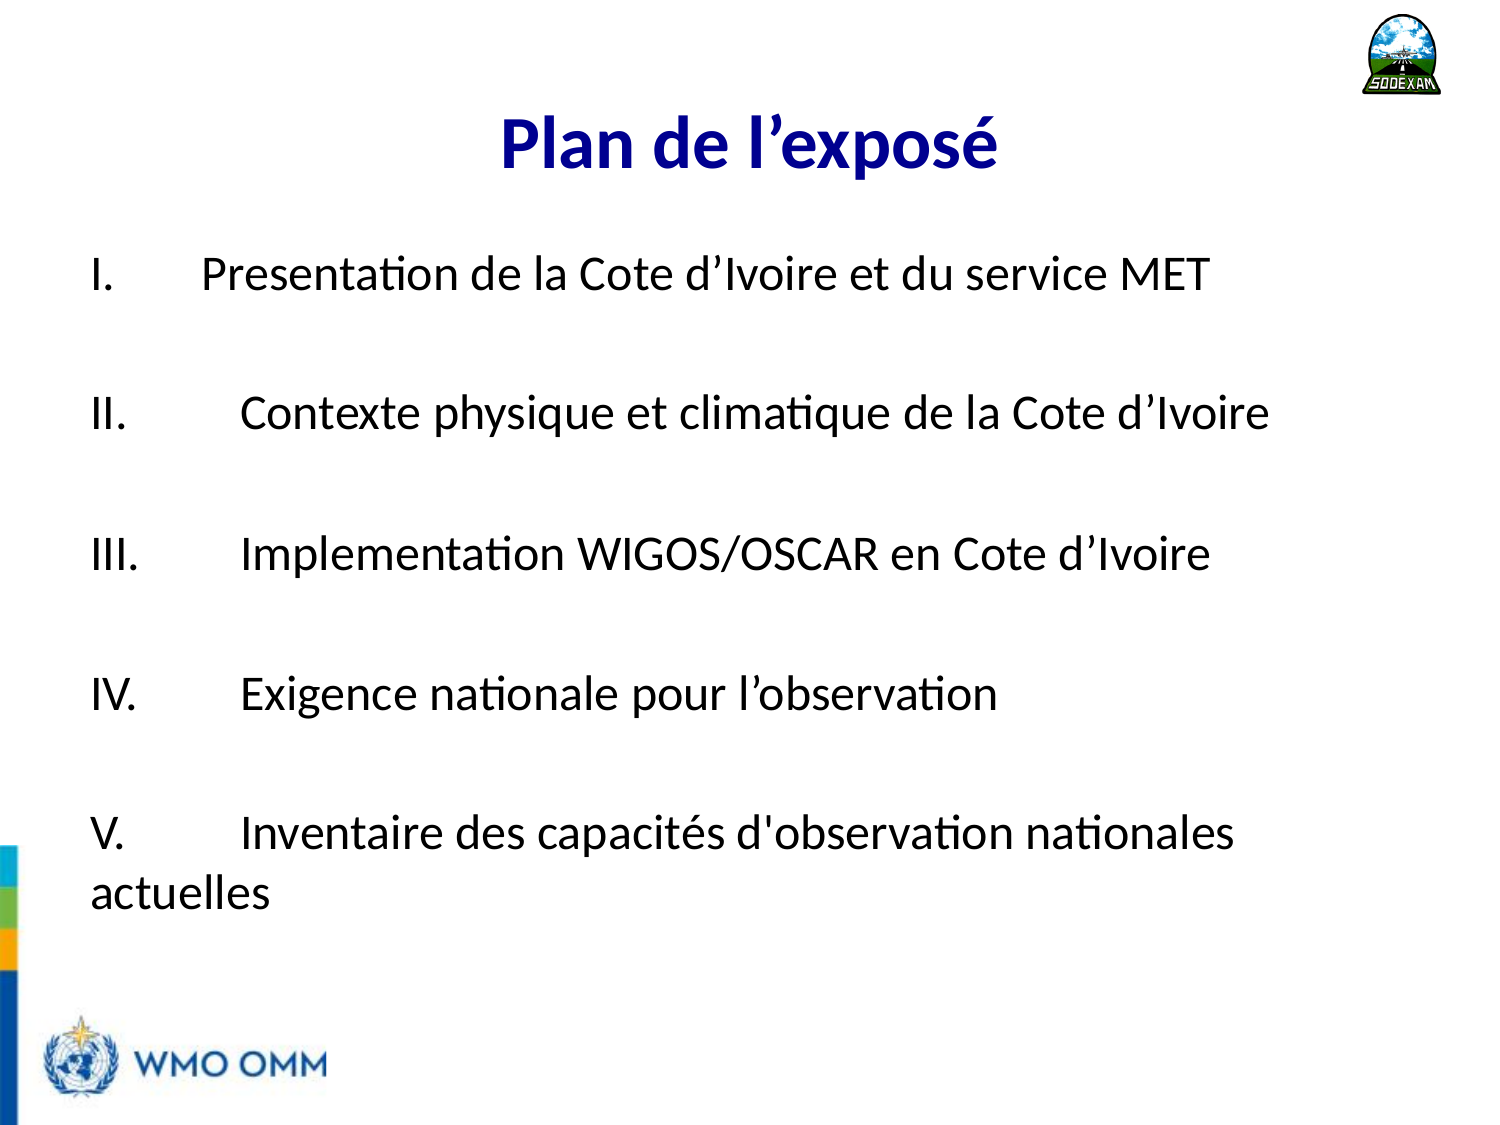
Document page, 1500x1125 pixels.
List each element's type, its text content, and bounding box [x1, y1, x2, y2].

picture [0, 845, 327, 1125]
title Plan de l’exposé [75, 45, 1425, 232]
list Presentation de la Cote d’Ivoire et du service MET II. Contexte physique et climatique de la Cote d’Ivoire III. Implementation WIGOS/OSCAR en Cote d’Ivoire IV. Exigence nationale pour l’observation V. Inventaire des capacités d'observation nationales actuelles [75, 232, 1425, 1005]
picture [1356, 14, 1452, 99]
